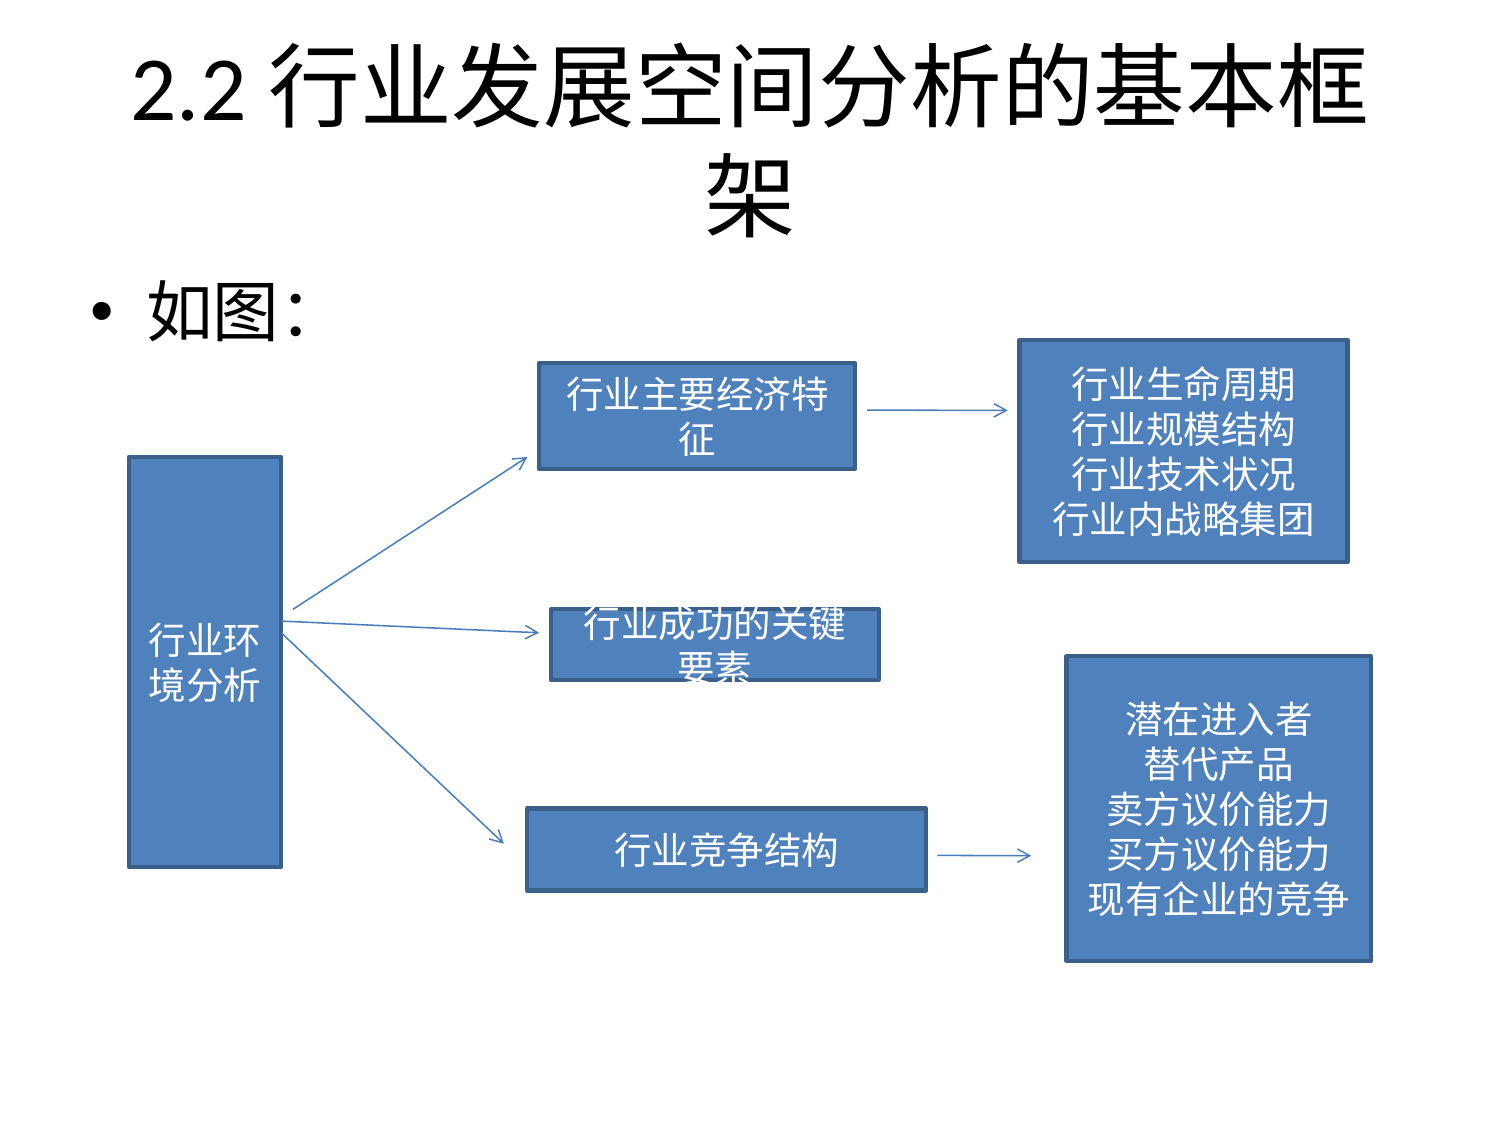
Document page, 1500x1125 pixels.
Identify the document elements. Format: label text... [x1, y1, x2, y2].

list 如图： [75, 262, 1425, 1005]
text_box 行业成功的关键要素 [549, 607, 881, 682]
text_box 行业主要经济特征 [537, 361, 857, 471]
text_box 潜在进入者 替代产品 卖方议价能力 买方议价能力 现有企业的竞争 [1064, 654, 1373, 963]
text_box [292, 456, 528, 610]
text_box 行业竞争结构 [525, 806, 928, 893]
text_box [280, 620, 540, 633]
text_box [280, 632, 505, 844]
text_box 行业环境分析 [127, 455, 283, 869]
text_box 行业生命周期 行业规模结构 行业技术状况 行业内战略集团 [1017, 338, 1350, 564]
title 2.2行业发展空间分析的基本框架 [75, 45, 1425, 233]
